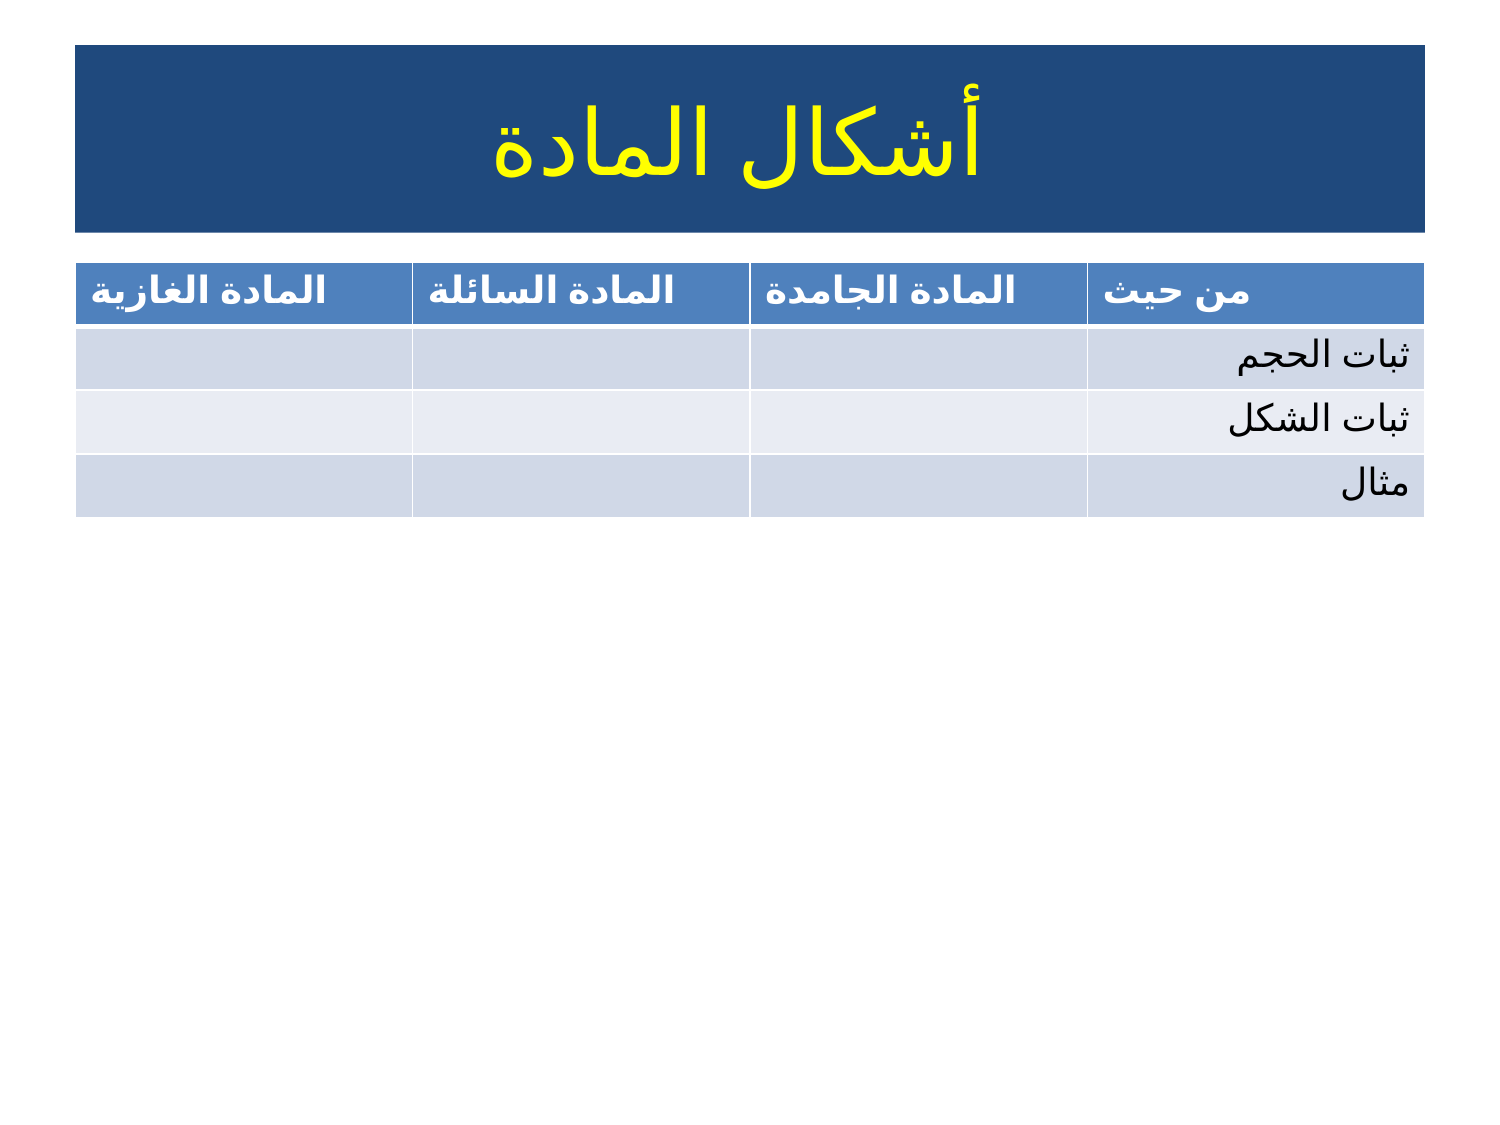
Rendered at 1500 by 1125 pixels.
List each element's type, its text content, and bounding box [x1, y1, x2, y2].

table_header من حيث [1088, 263, 1424, 324]
table_cell مثال [1088, 455, 1424, 517]
table_cell [413, 329, 749, 389]
table_cell [413, 391, 749, 453]
table_cell [76, 391, 412, 453]
table_cell ثبات الشكل [1088, 391, 1424, 453]
title أشكال المادة [75, 45, 1425, 233]
table_cell [76, 455, 412, 517]
table_cell [751, 455, 1087, 517]
table_header المادة الجامدة [751, 263, 1087, 324]
table_header المادة السائلة [413, 263, 749, 324]
table_cell [76, 329, 412, 389]
table_cell ثبات الحجم [1088, 329, 1424, 389]
table_header المادة الغازية [76, 263, 412, 324]
table_cell [413, 455, 749, 517]
table_cell [751, 391, 1087, 453]
table_cell [751, 329, 1087, 389]
